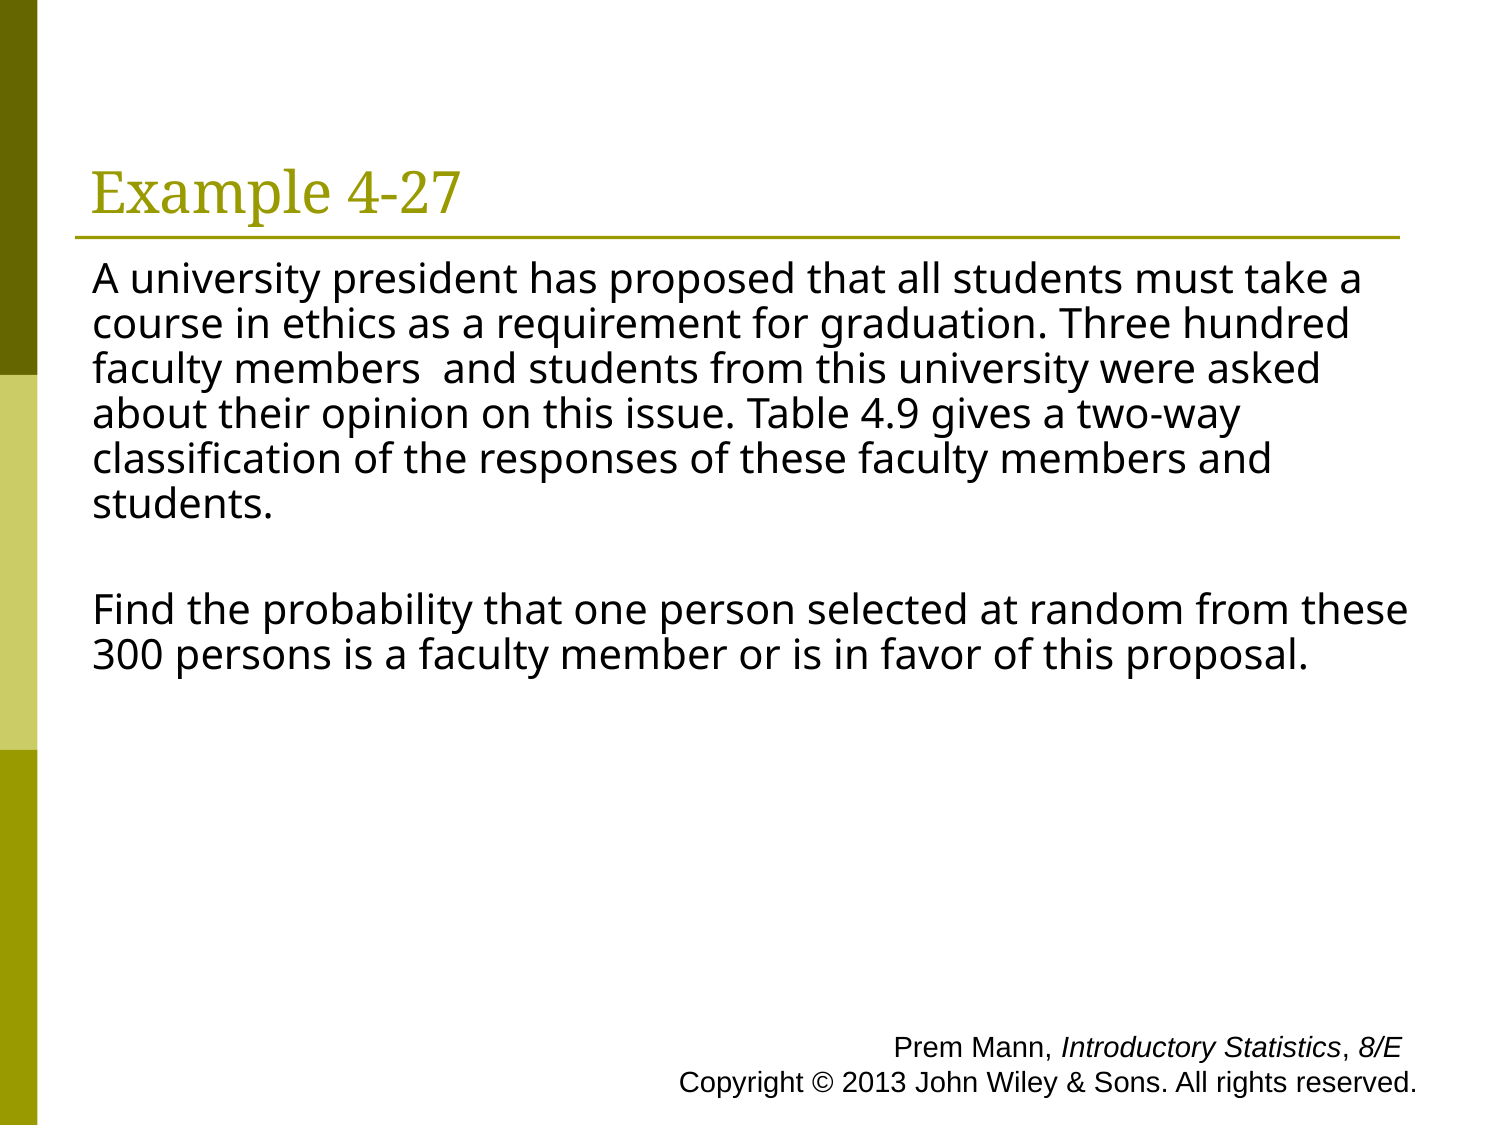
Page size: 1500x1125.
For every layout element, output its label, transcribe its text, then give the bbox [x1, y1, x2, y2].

list A university president has proposed that all students must take a course in ethics as a requirement for graduation. Three hundred faculty members and students from this university were asked about their opinion on this issue. Table 4.9 gives a two-way classification of the responses of these faculty members and students. Find the probability that one person selected at random from these 300 persons is a faculty member or is in favor of this proposal. [20, 249, 1425, 925]
text_box Prem Mann, Introductory Statistics, 8/E Copyright © 2013 John Wiley & Sons. All rights reserved. [664, 1020, 1449, 1106]
title Example 4-27 [75, 45, 1425, 233]
